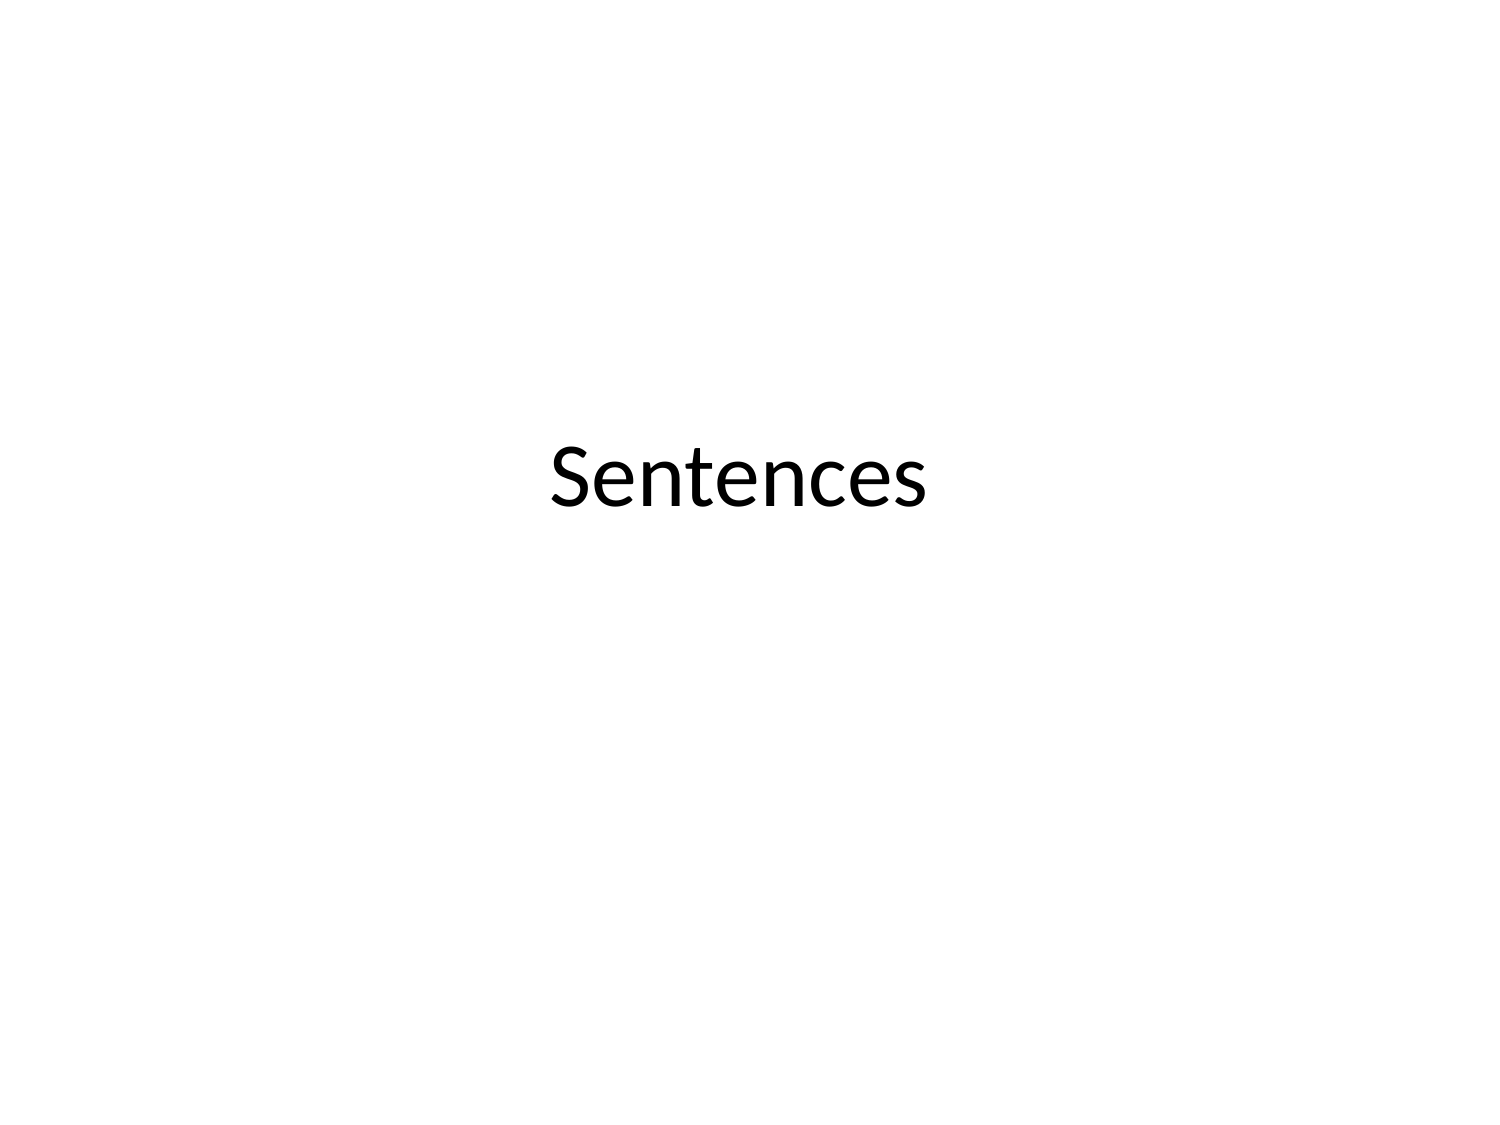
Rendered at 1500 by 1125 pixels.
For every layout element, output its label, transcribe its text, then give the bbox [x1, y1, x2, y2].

title Sentences [112, 349, 1388, 591]
